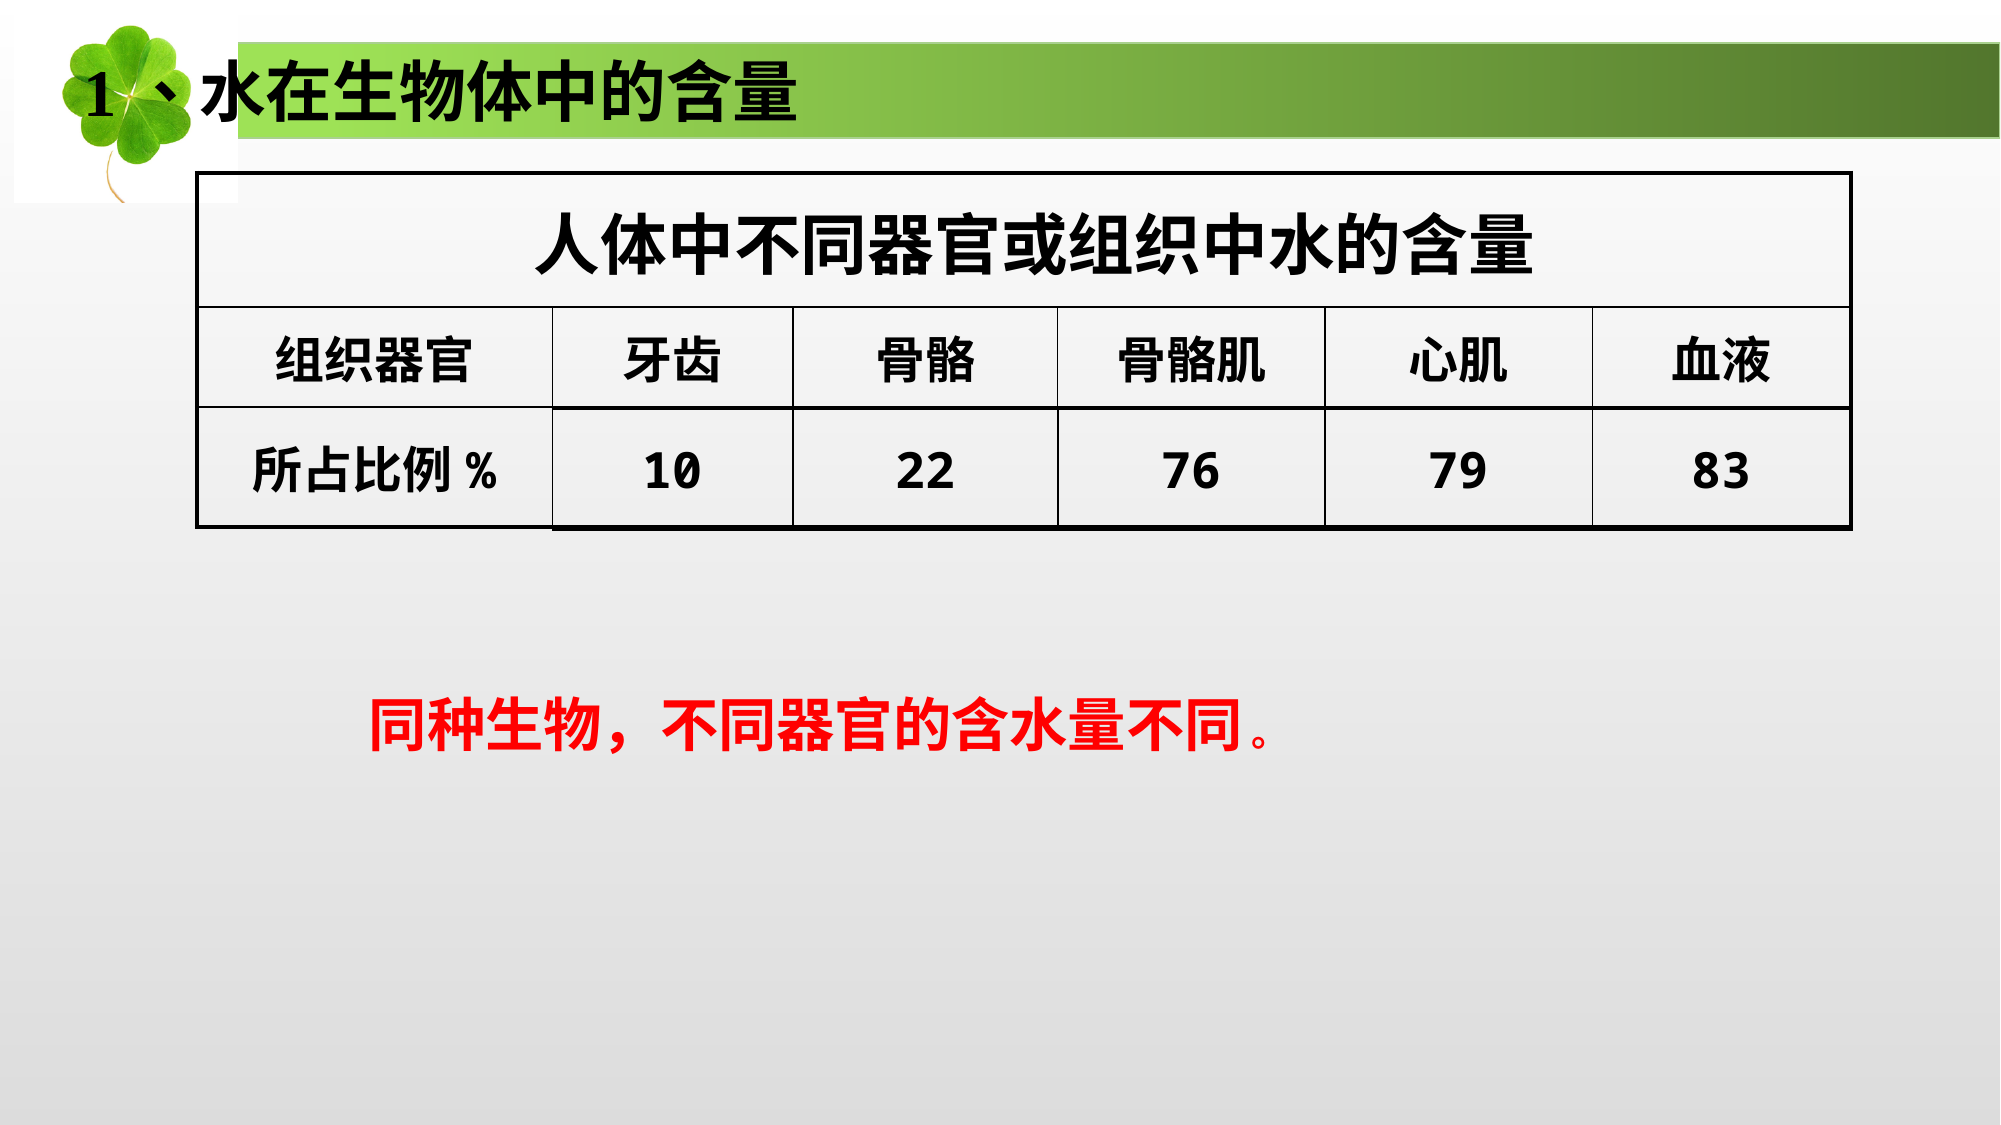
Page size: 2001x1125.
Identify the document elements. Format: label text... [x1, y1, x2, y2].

table_cell 所占比例% [199, 408, 552, 525]
picture [14, 0, 238, 203]
table_header 76 [1059, 410, 1324, 527]
table_cell 组织器官 [199, 308, 552, 406]
table_cell 心肌 [1326, 308, 1592, 406]
table_header 83 [1593, 410, 1849, 527]
table_header 79 [1326, 410, 1592, 527]
text_box 1、水在生物体中的含量 [68, 42, 830, 138]
table_header 10 [553, 410, 792, 527]
table_header 人体中不同器官或组织中水的含量 [199, 175, 1849, 306]
table_cell 牙齿 [553, 308, 792, 406]
text_box 同种生物，不同器官的含水量不同 。 [354, 681, 1591, 766]
table_cell 血液 [1593, 308, 1849, 406]
table_cell 骨骼 [794, 308, 1057, 406]
table_header 22 [794, 410, 1057, 527]
table_cell 骨骼肌 [1058, 308, 1324, 406]
